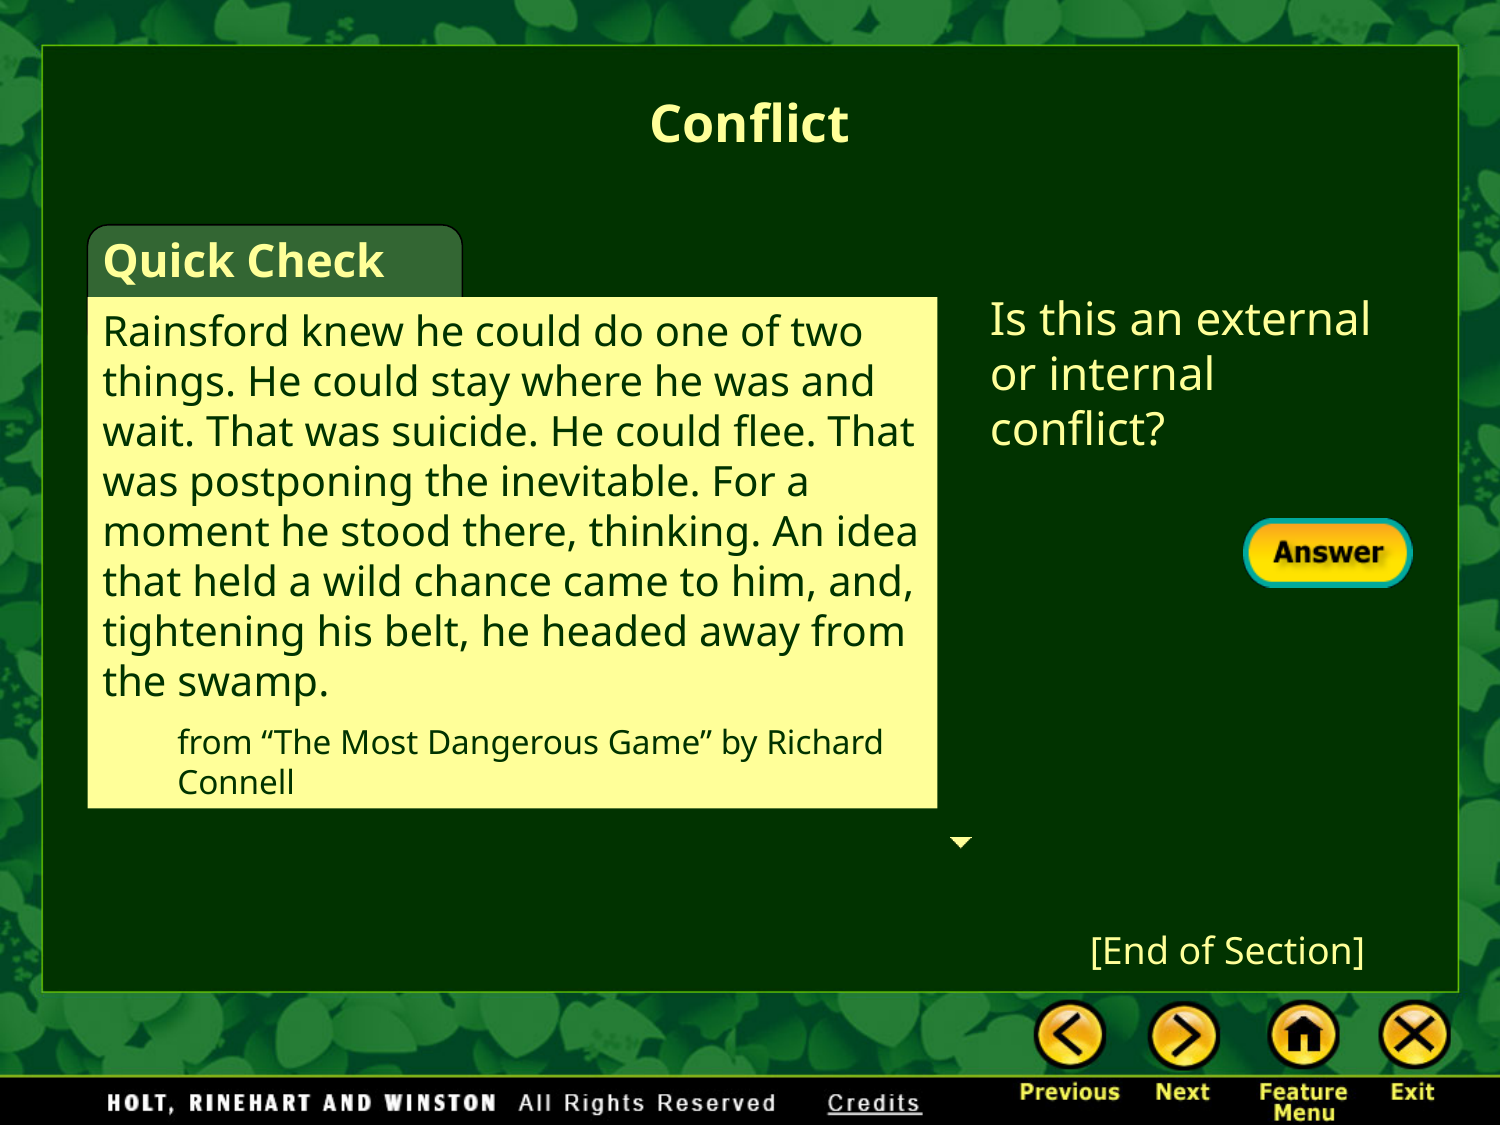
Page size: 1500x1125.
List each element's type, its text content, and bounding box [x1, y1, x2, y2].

picture [0, 0, 1500, 1125]
text_box Quick Check [87, 224, 463, 295]
text_box Rainsford knew he could do one of two things. He could stay where he was and wait. That was suicide. He could flee. That was postponing the inevitable. For a moment he stood there, thinking. An idea that held a wild chance came to him, and, tightening his belt, he headed away from the swamp. from “The Most Dangerous Game” by Richard Connell [87, 297, 938, 809]
text_box Is this an external or internal conflict? [974, 282, 1413, 463]
title Conflict [74, 56, 1426, 188]
text_box [1137, 987, 1238, 1125]
text_box [End of Section] [1074, 919, 1413, 980]
